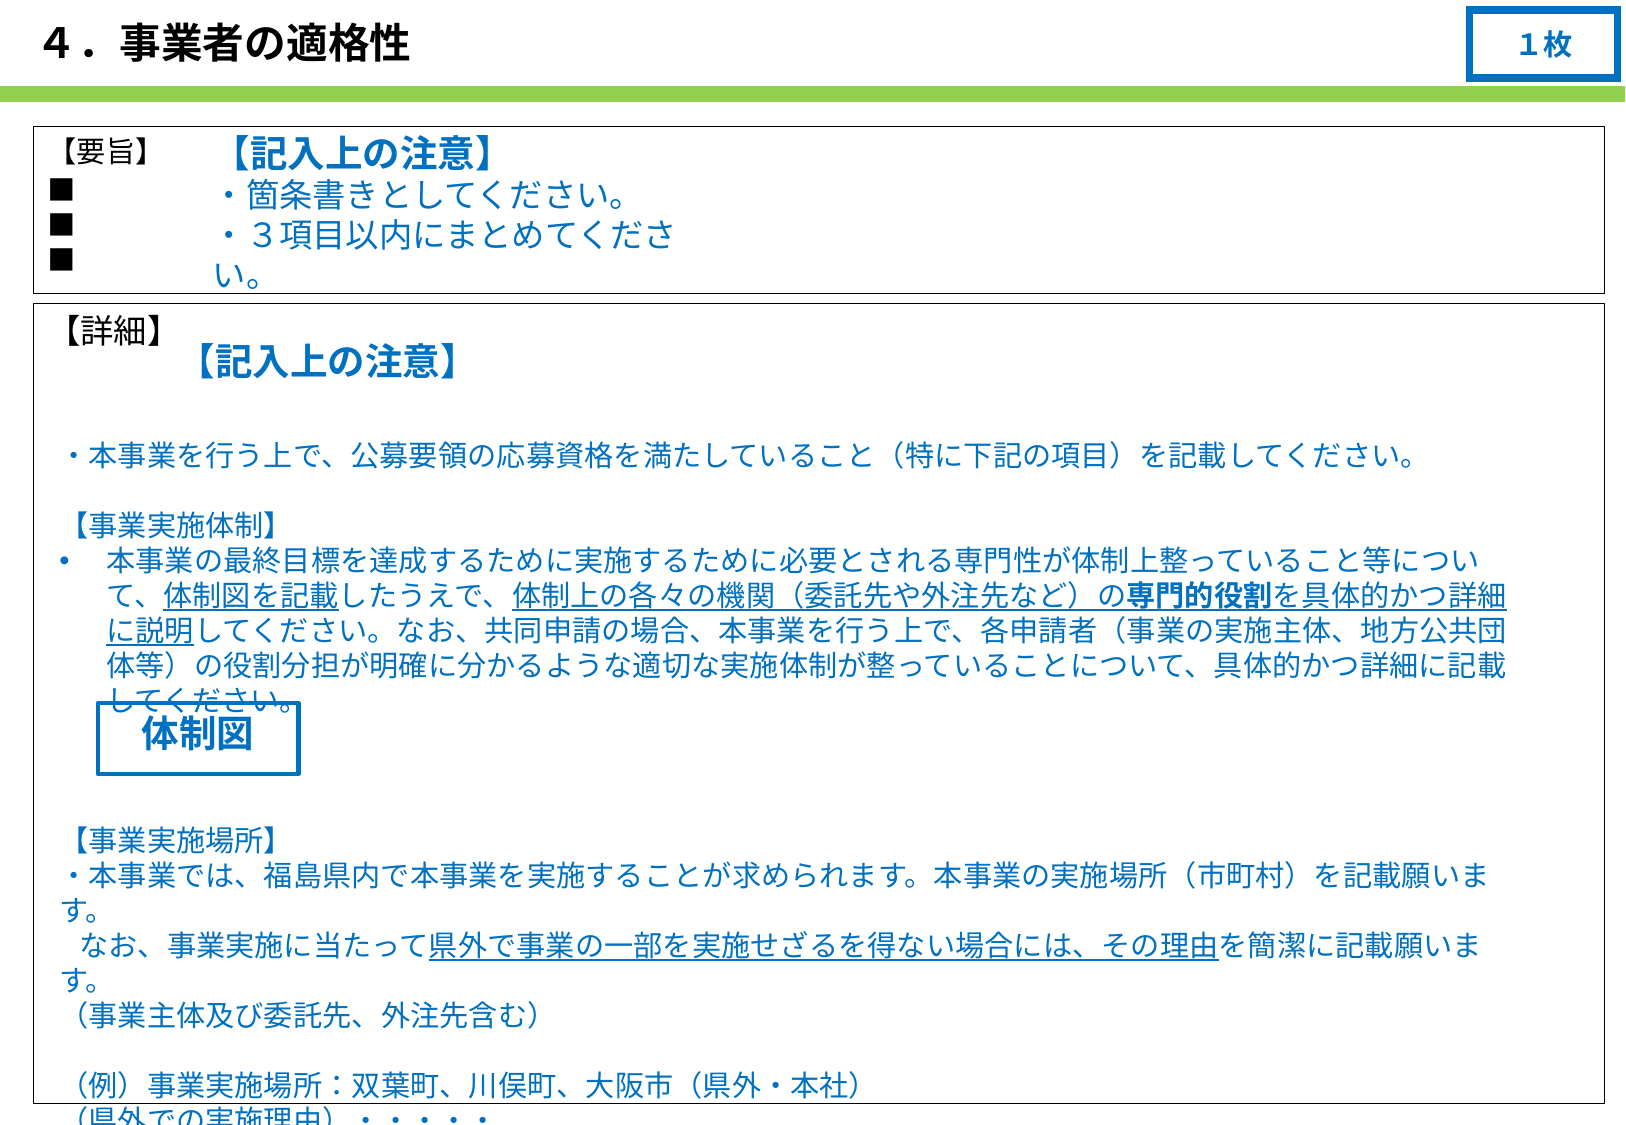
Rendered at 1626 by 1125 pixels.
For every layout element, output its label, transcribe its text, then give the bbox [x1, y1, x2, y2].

text_box ・本事業を行う上で、公募要領の応募資格を満たしていること（特に下記の項目）を記載してください。 【事業実施体制】 本事業の最終目標を達成するために実施するために必要とされる専門性が体制上整っていること等について、体制図を記載したうえで、体制上の各々の機関（委託先や外注先など）の専門的役割を具体的かつ詳細に説明してください。なお、共同申請の場合、本事業を行う上で、各申請者（事業の実施主体、地方公共団体等）の役割分担が明確に分かるような適切な実施体制が整っていることについて、具体的かつ詳細に記載してください。 【事業実施場所】 ・本事業では、福島県内で本事業を実施することが求められます。本事業の実施場所（市町村）を記載願います。 なお、事業実施に当たって県外で事業の一部を実施せざるを得ない場合には、その理由を簡潔に記載願います。 （事業主体及び委託先、外注先含む） （例）事業実施場所：双葉町、川俣町、大阪市（県外・本社） （県外での実施理由）・・・・・ [44, 385, 1545, 1104]
text_box 【詳細】 [32, 303, 1604, 1104]
text_box 体制図 [97, 703, 299, 774]
title ４．事業者の適格性 [21, 9, 1484, 89]
text_box 【記入上の注意】 [162, 330, 548, 385]
text_box 【記入上の注意】 ・箇条書きとしてください。 ・３項目以内にまとめてください。 [198, 122, 695, 261]
text_box １枚 [1469, 9, 1618, 79]
text_box 【要旨】 ■ ■ ■ [32, 126, 1604, 294]
